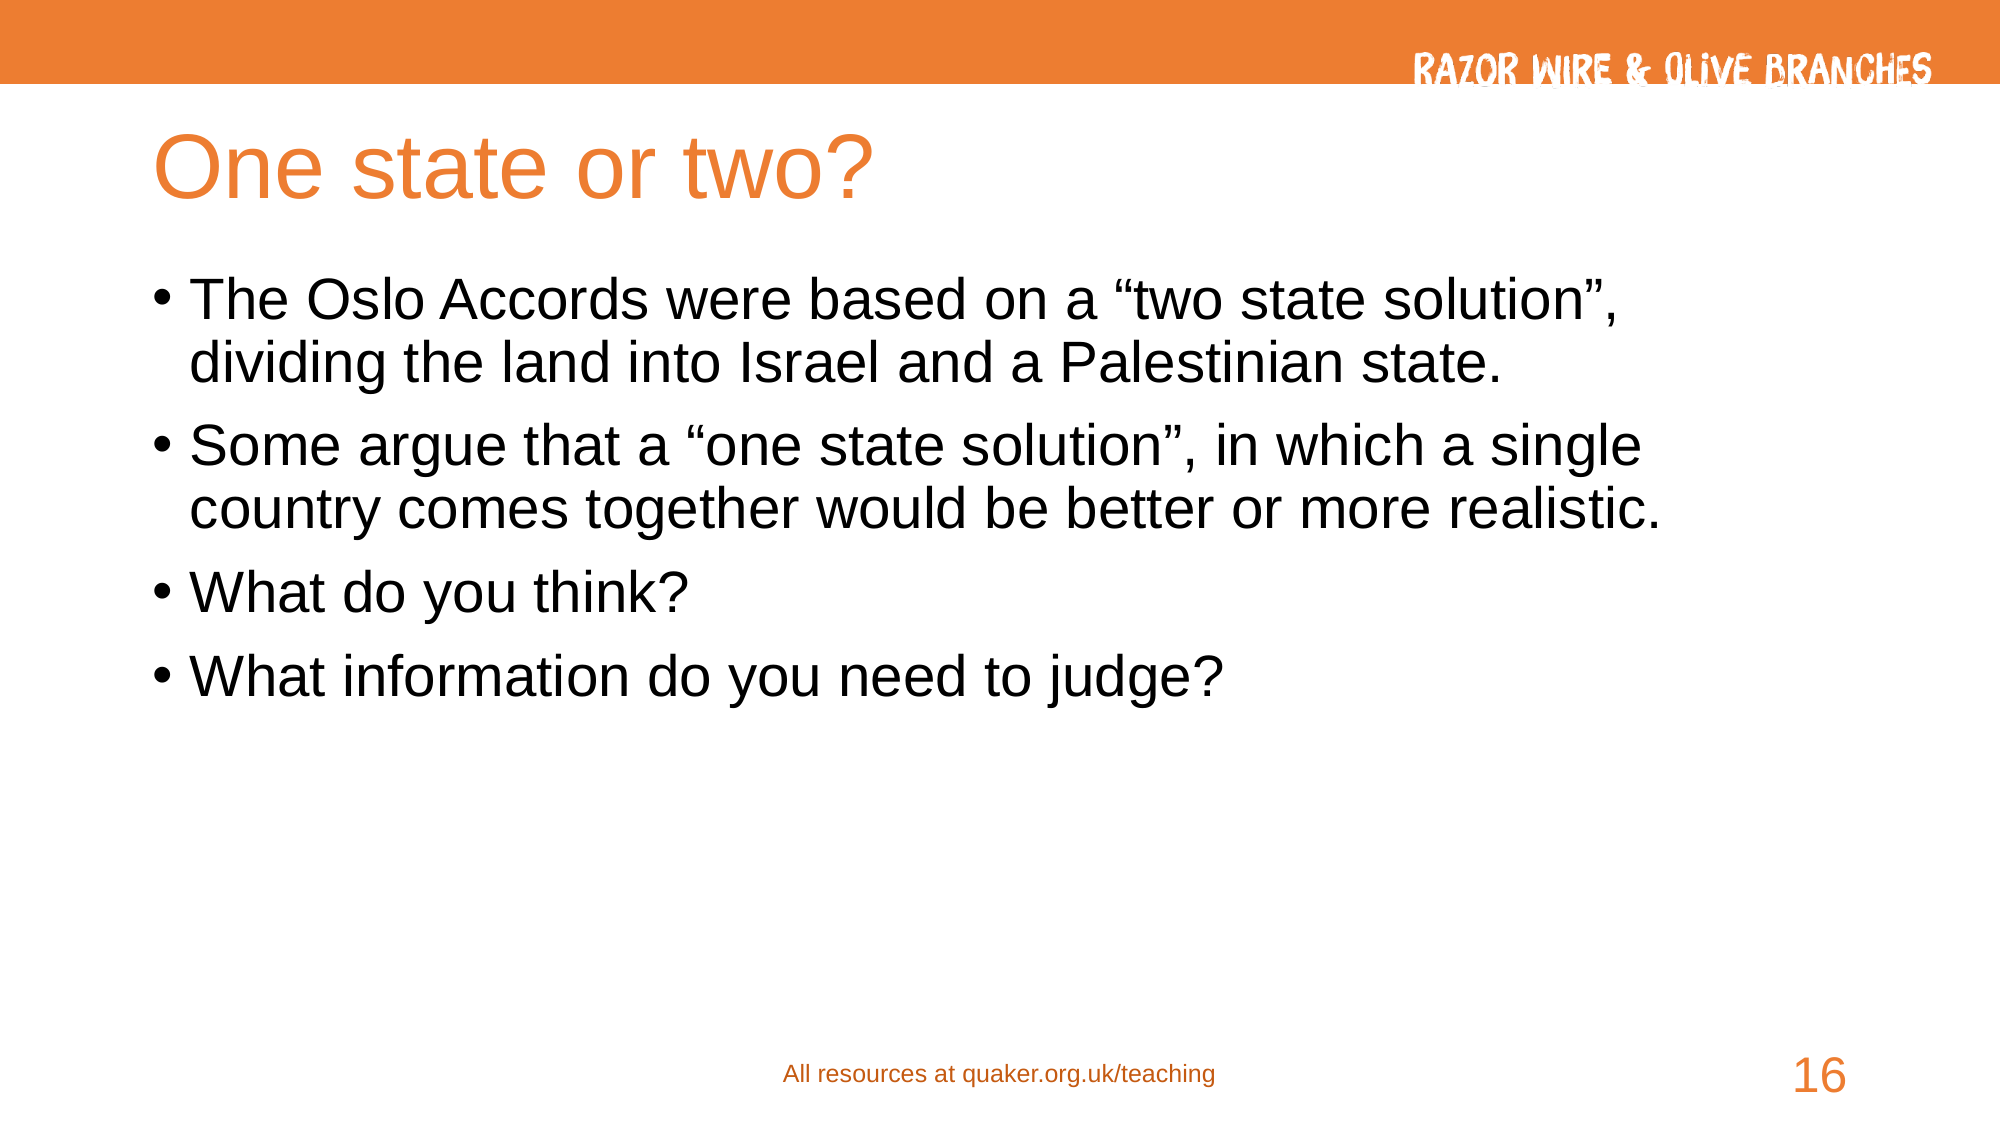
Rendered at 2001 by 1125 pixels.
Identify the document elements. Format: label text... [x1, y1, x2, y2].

footer All resources at quaker.org.uk/teaching [662, 1042, 1338, 1103]
list The Oslo Accords were based on a “two state solution”, dividing the land into Israel and a Palestinian state. Some argue that a “one state solution”, in which a single country comes together would be better or more realistic. What do you think? What information do you need to judge? [137, 261, 1744, 976]
title One state or two? [137, 59, 1863, 278]
slide_number 16 [1412, 1042, 1863, 1103]
picture [1411, 49, 1935, 89]
